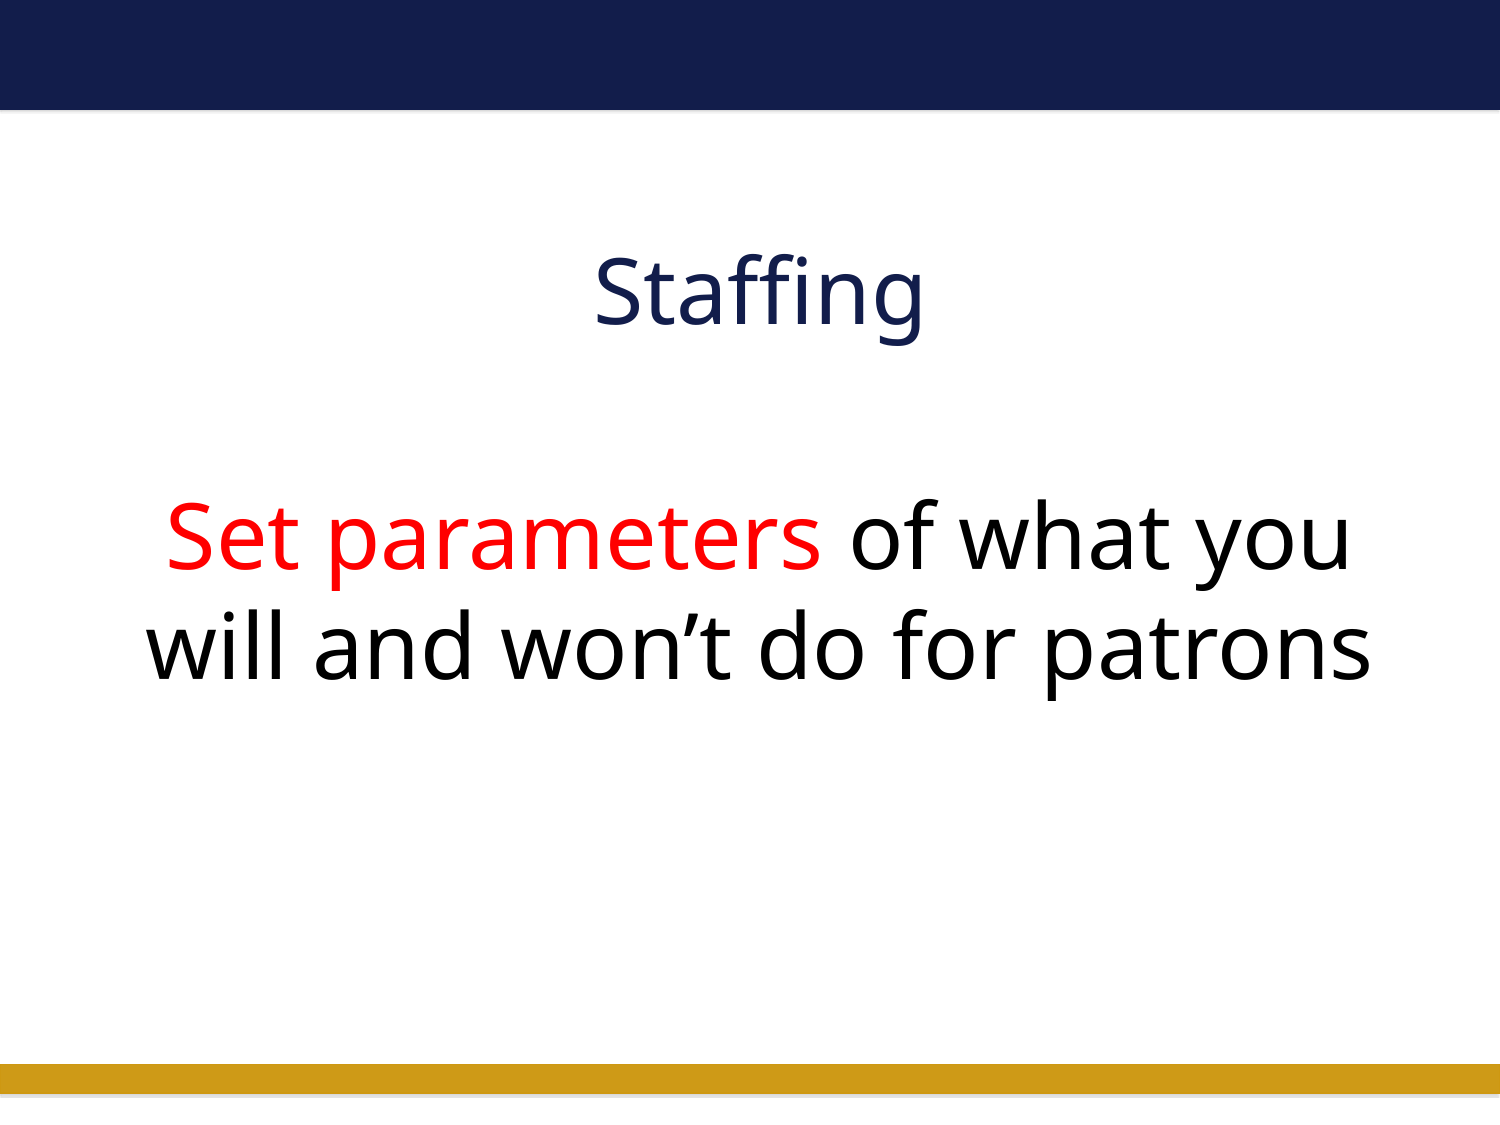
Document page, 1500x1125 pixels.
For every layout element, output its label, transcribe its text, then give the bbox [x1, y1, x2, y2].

title Staffing [95, 173, 1425, 402]
list Set parameters of what you will and won’t do for patrons [95, 470, 1425, 738]
